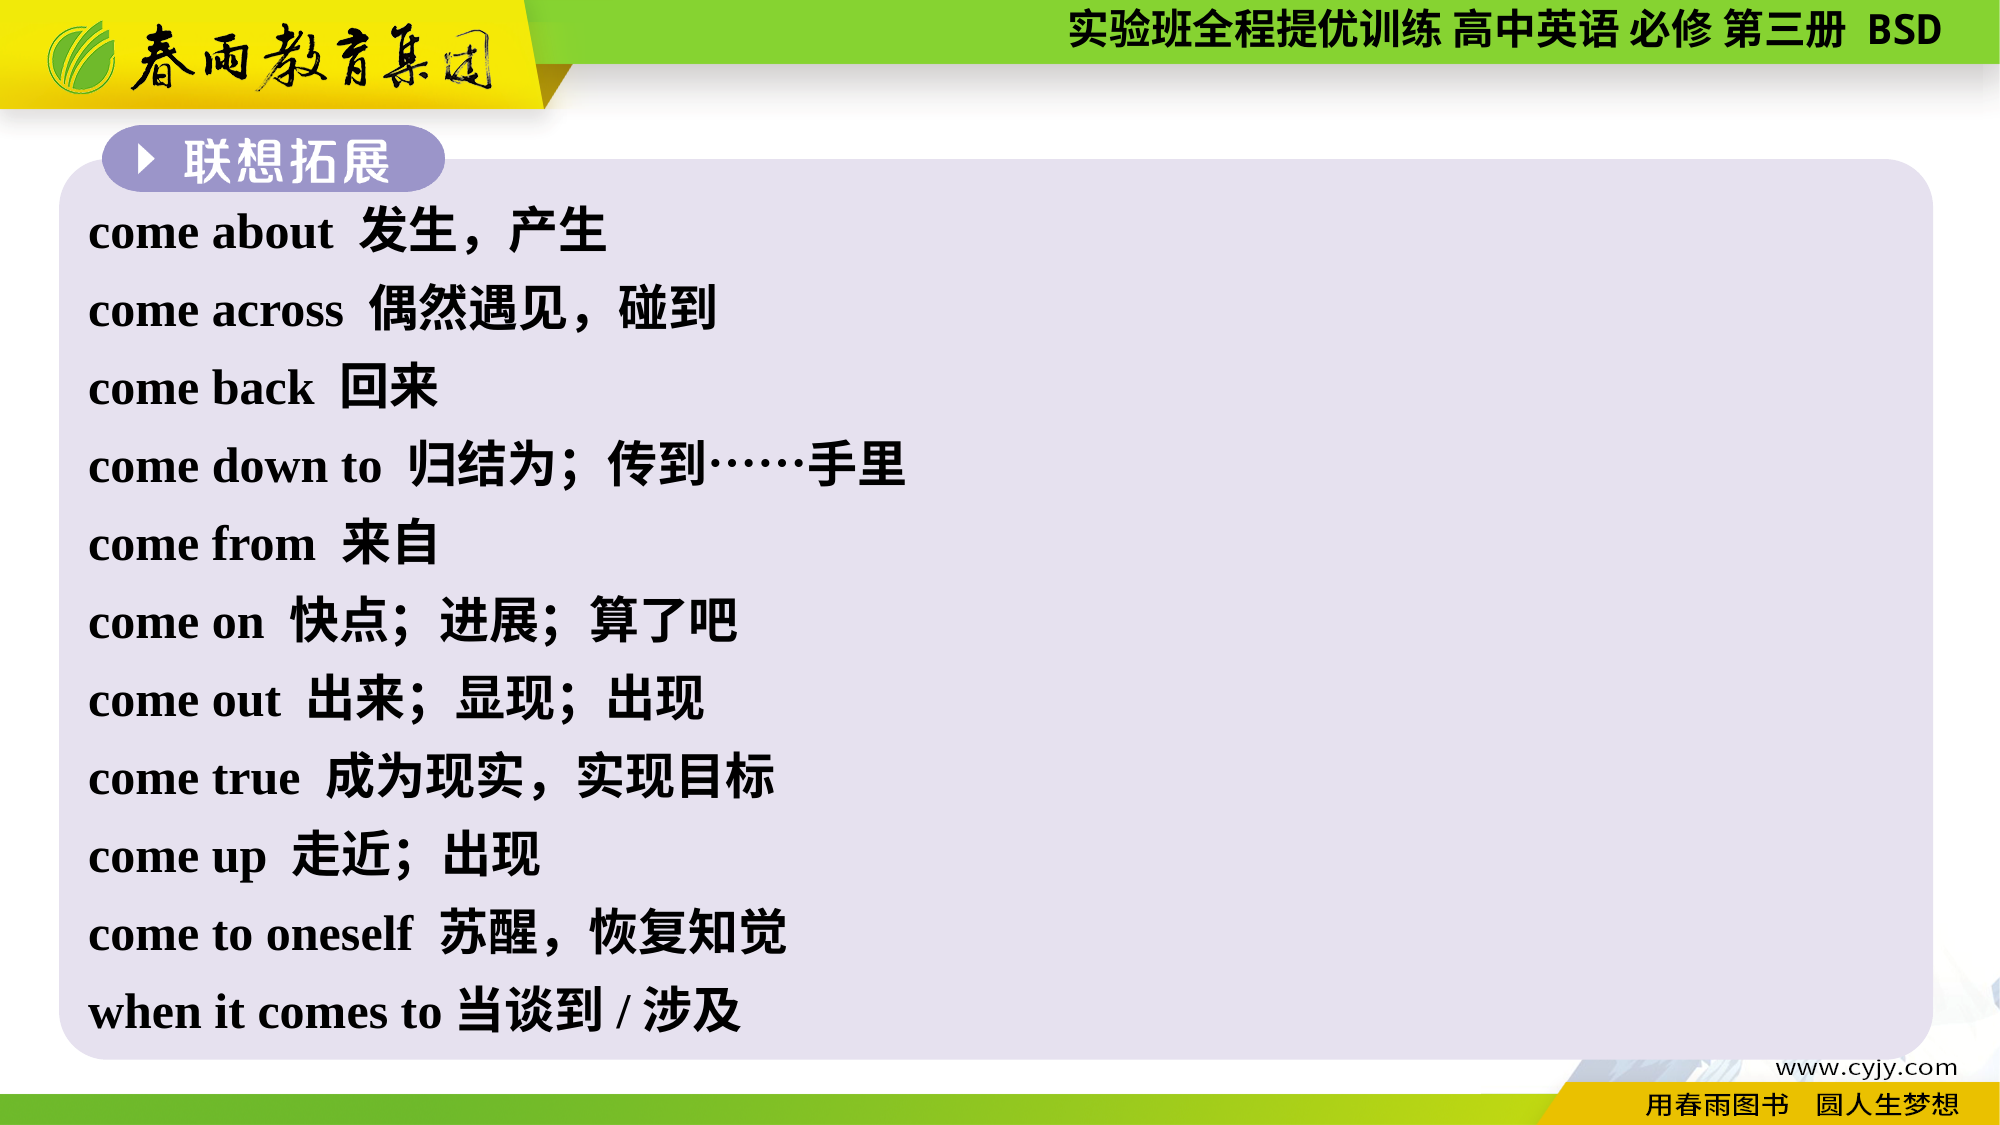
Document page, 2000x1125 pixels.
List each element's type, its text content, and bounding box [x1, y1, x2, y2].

text_box come about 发生，产生 come across 偶然遇见，碰到 come back 回来 come down to 归结为；传到……手里 come from 来自 come on 快点；进展；算了吧 come out 出来；显现；出现 come true 成为现实，实现目标 come up 走近；出现 come to oneself 苏醒，恢复知觉 when it comes to当谈到/涉及 [59, 159, 1934, 1060]
picture [0, 0, 2000, 1125]
